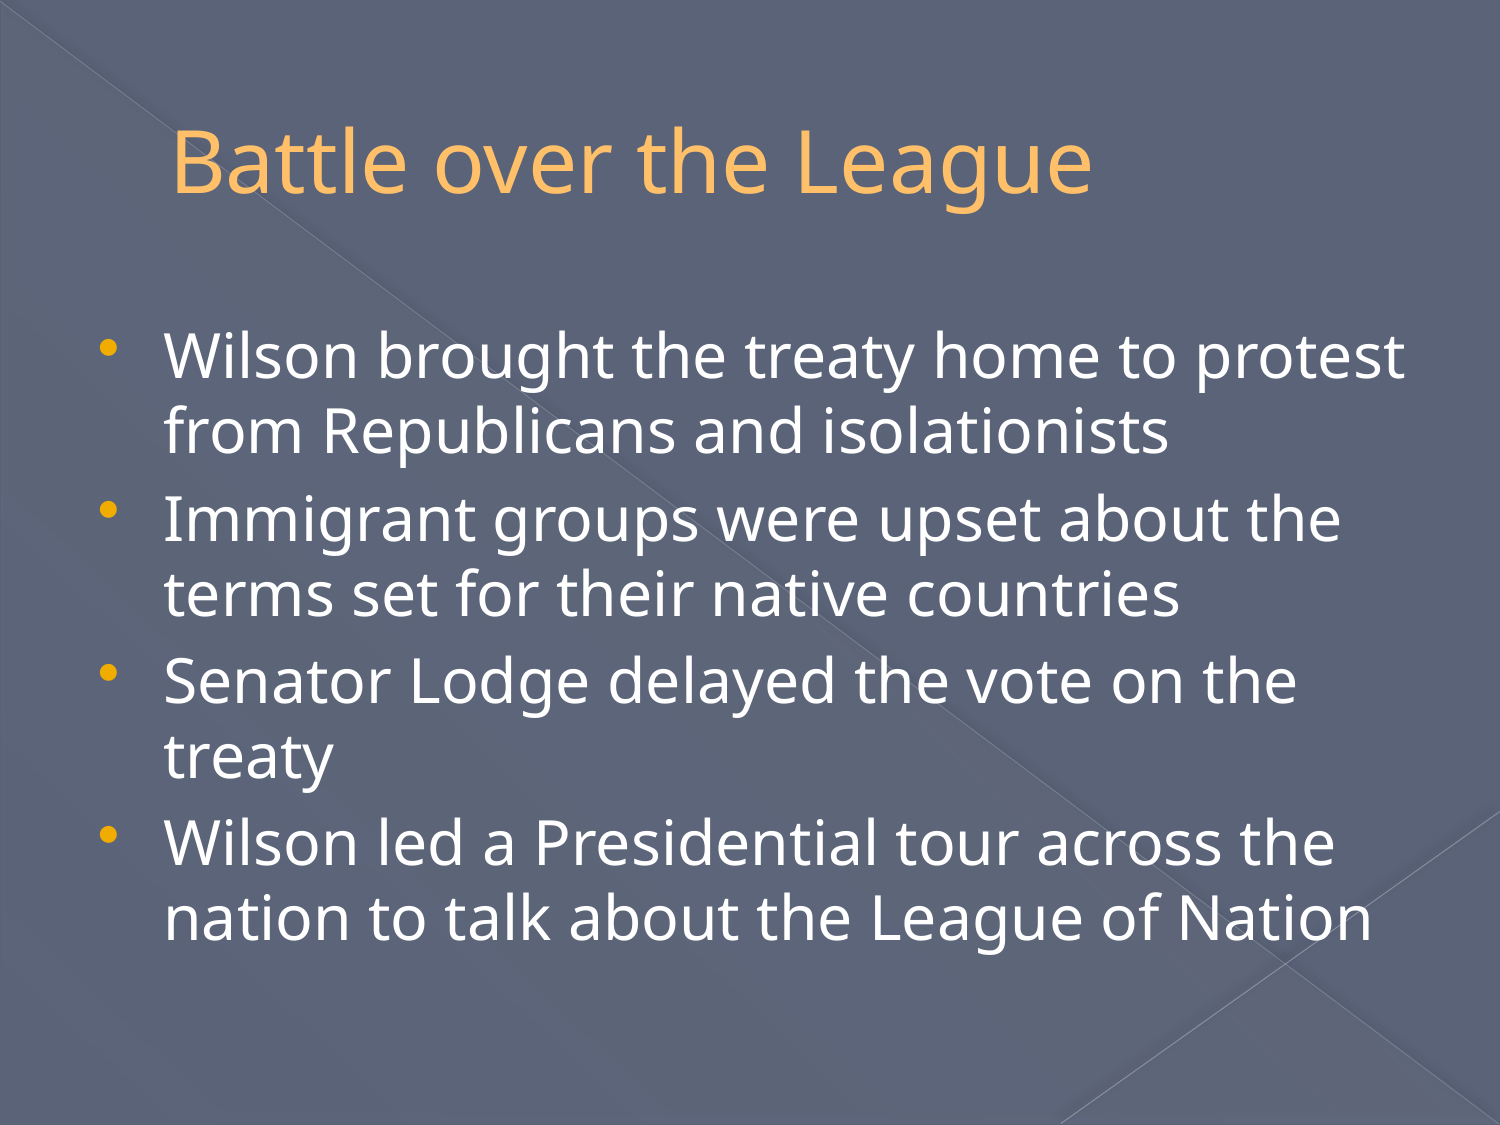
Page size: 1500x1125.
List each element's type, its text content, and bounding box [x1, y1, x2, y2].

list Wilson brought the treaty home to protest from Republicans and isolationists Immigrant groups were upset about the terms set for their native countries Senator Lodge delayed the vote on the treaty Wilson led a Presidential tour across the nation to talk about the League of Nation [75, 308, 1425, 1059]
title Battle over the League [75, 43, 1425, 274]
